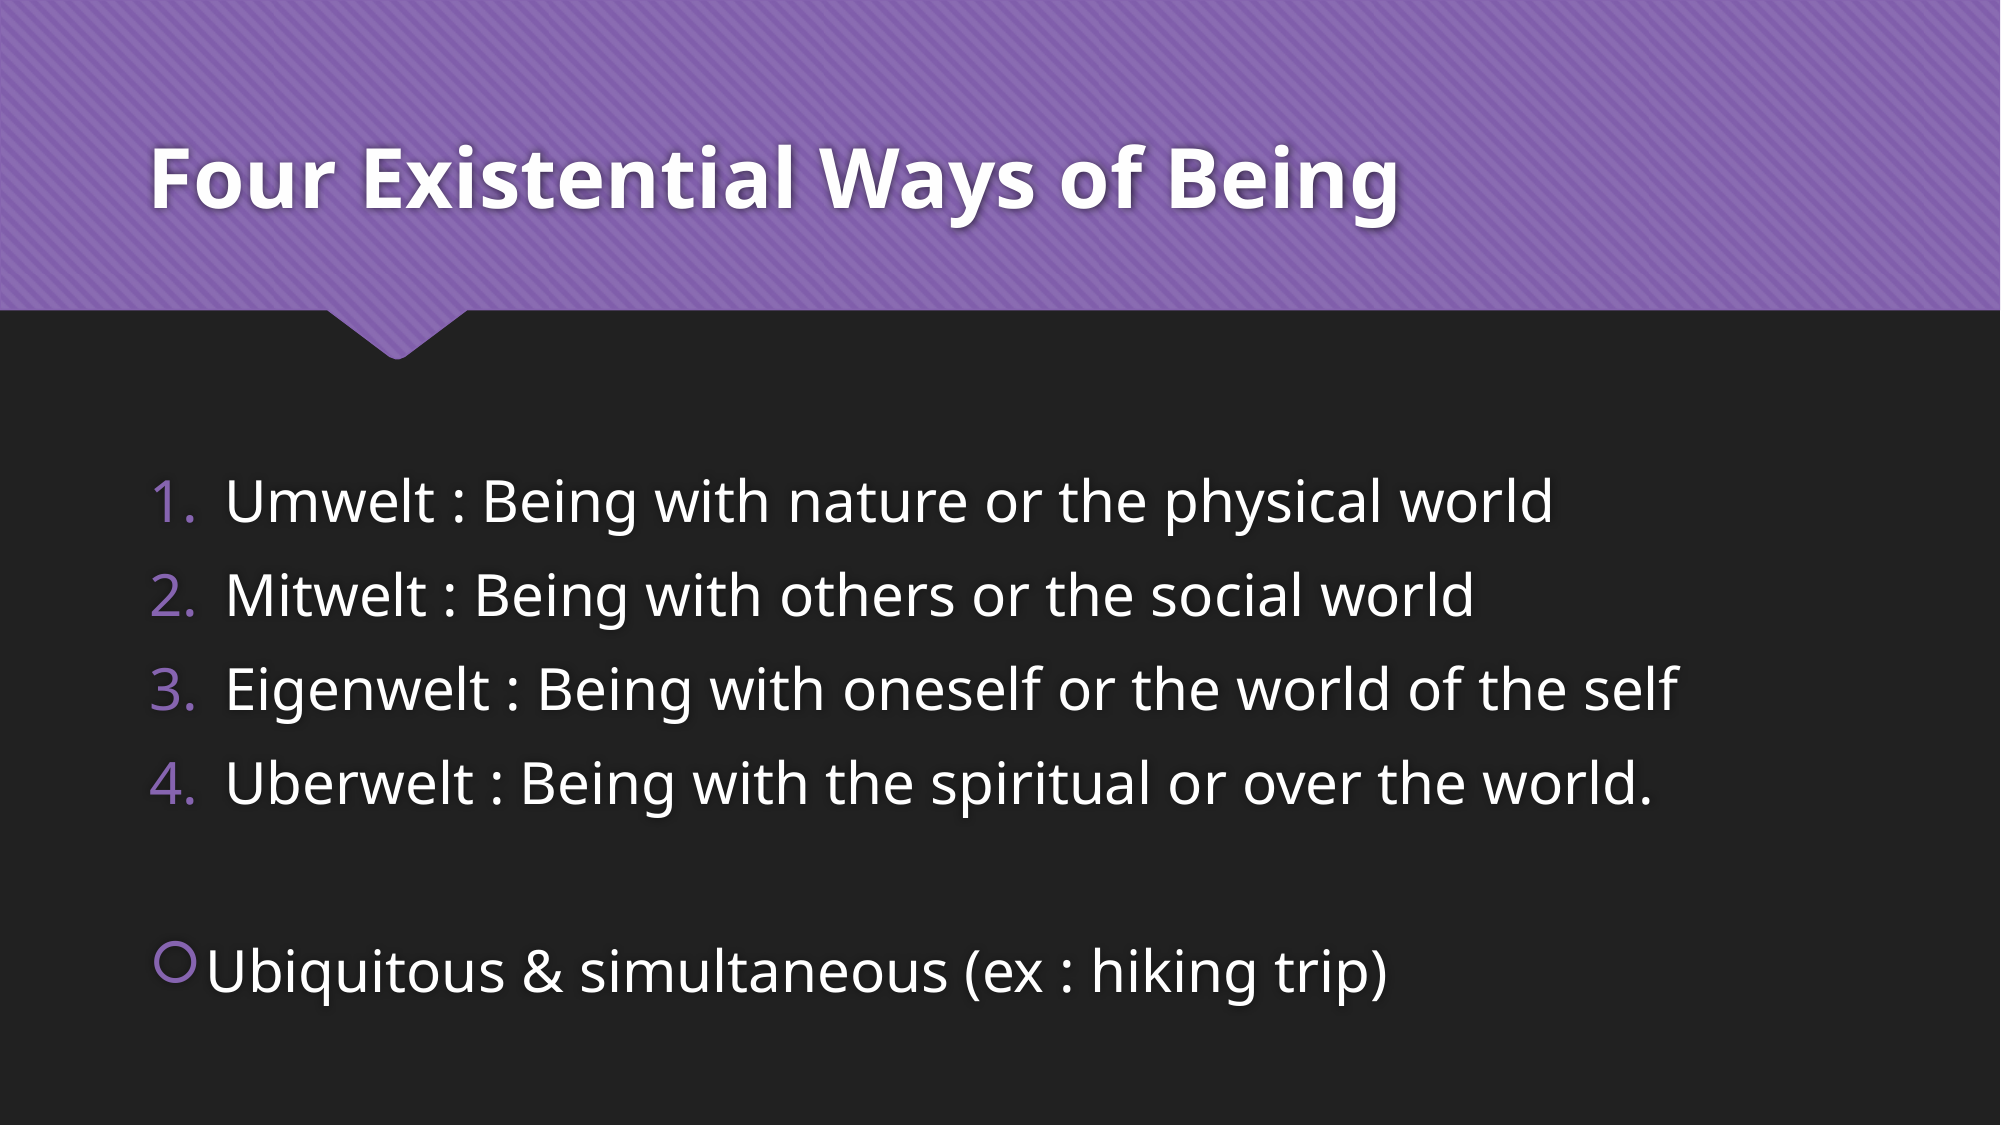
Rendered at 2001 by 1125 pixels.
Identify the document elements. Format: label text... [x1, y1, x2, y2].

list Umwelt : Being with nature or the physical world Mitwelt : Being with others or the social world Eigenwelt : Being with oneself or the world of the self Uberwelt : Being with the spiritual or over the world. Ubiquitous & simultaneous (ex : hiking trip) [134, 378, 1866, 1091]
title Four Existential Ways of Being [132, 73, 1868, 233]
